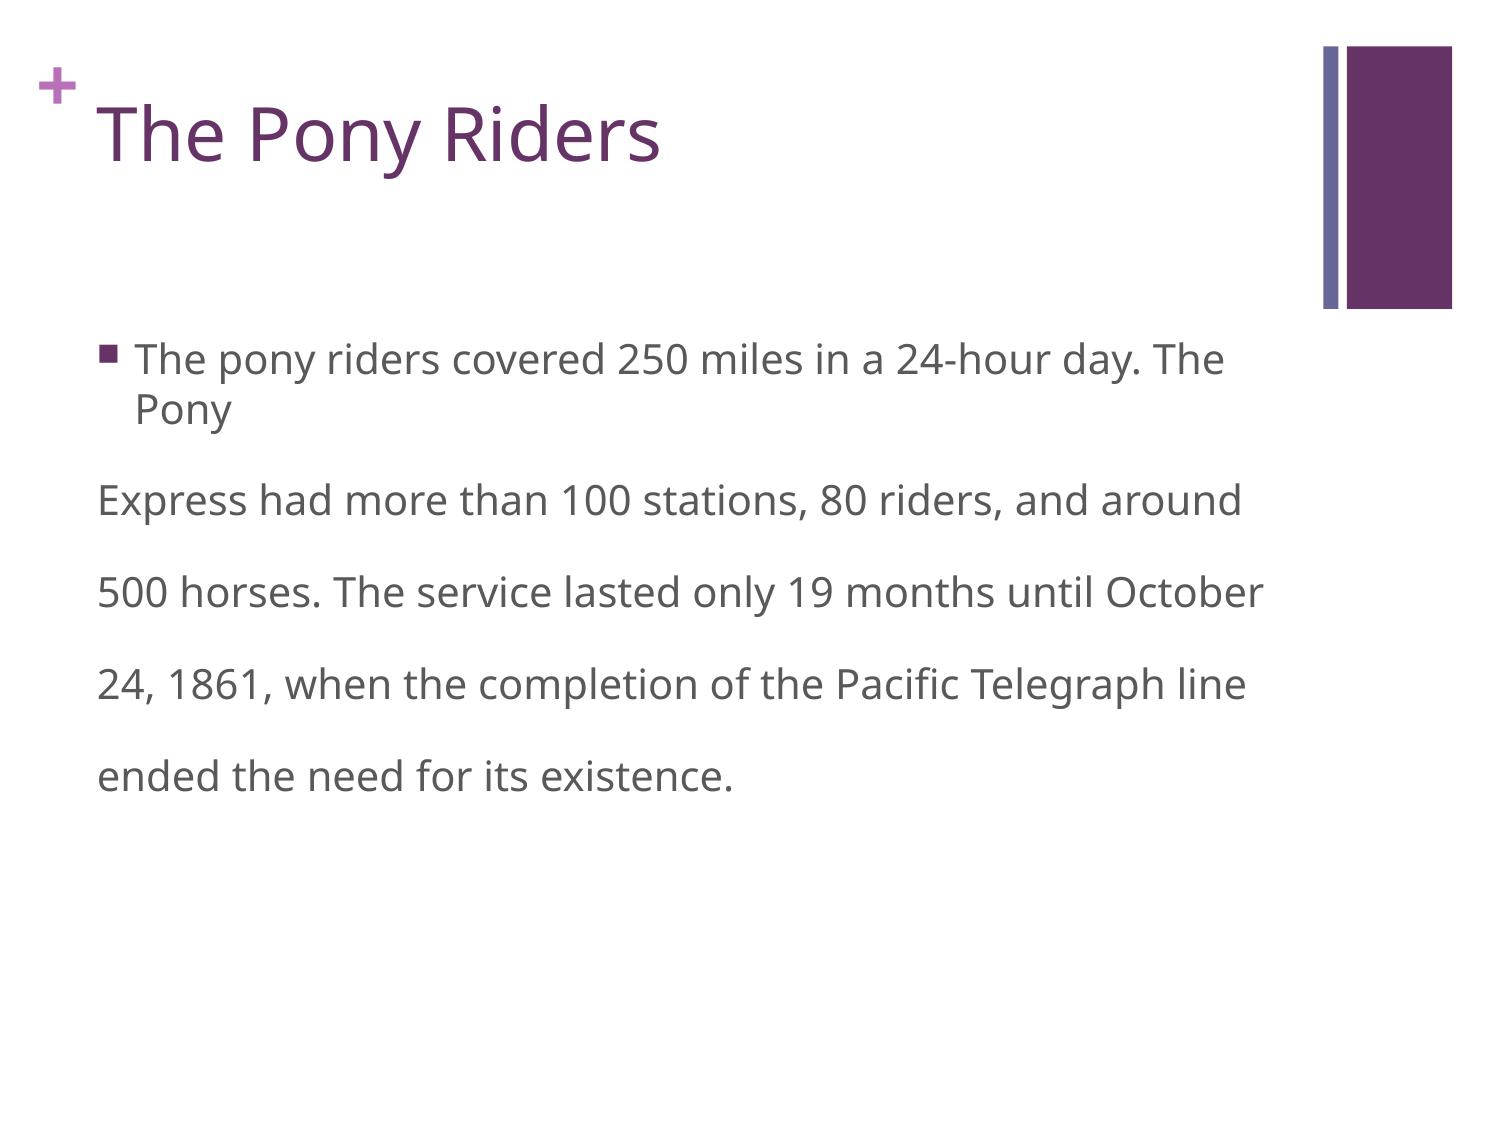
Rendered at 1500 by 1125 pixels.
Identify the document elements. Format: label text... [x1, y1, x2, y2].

title The Pony Riders [81, 79, 1322, 263]
list The pony riders covered 250 miles in a 24-hour day. The Pony Express had more than 100 stations, 80 riders, and around 500 horses. The service lasted only 19 months until October 24, 1861, when the completion of the Pacific Telegraph line ended the need for its existence. [81, 324, 1322, 1005]
